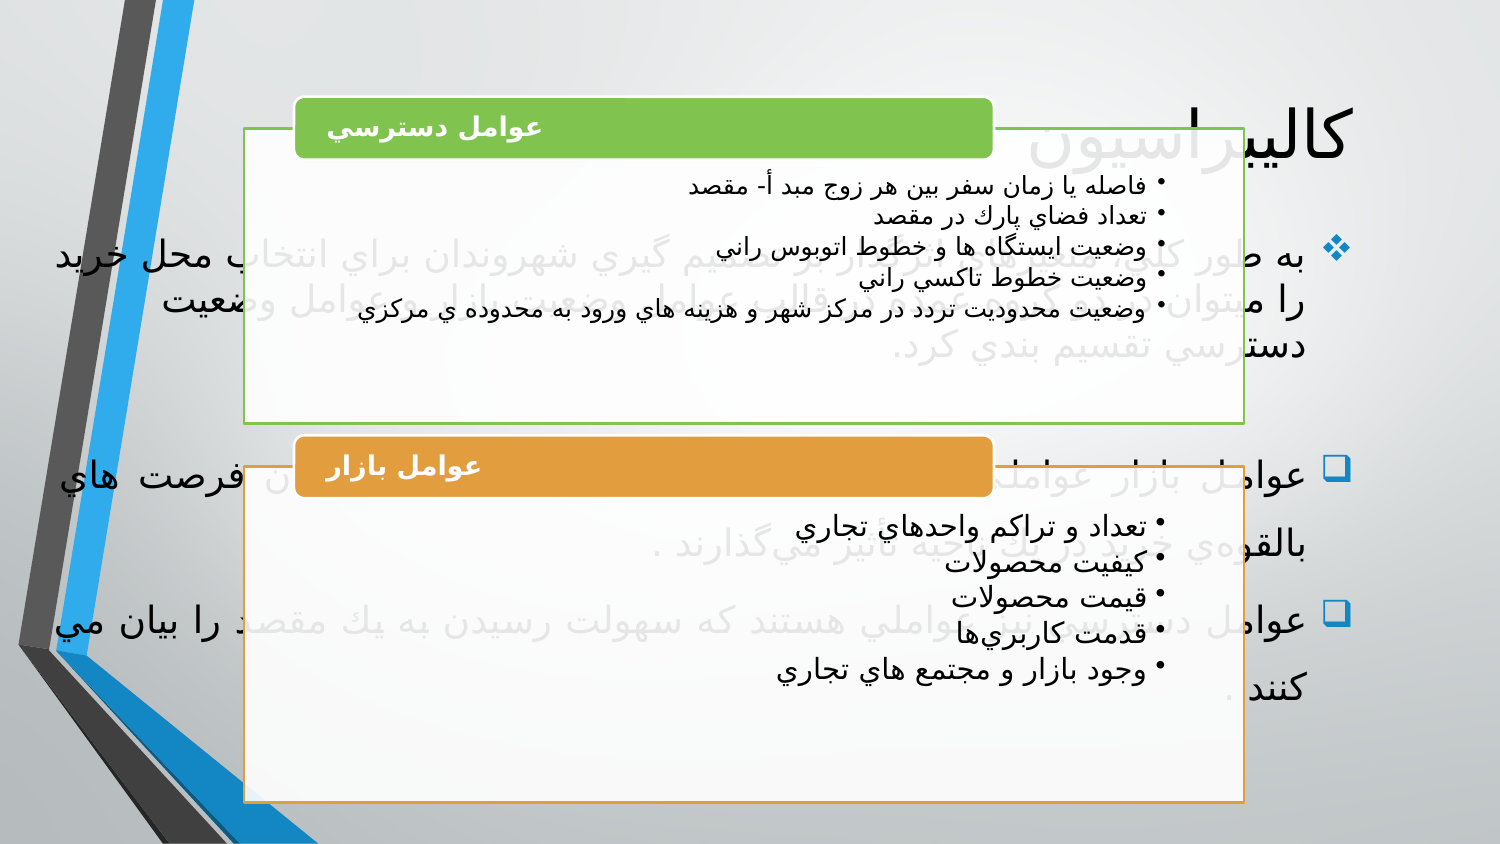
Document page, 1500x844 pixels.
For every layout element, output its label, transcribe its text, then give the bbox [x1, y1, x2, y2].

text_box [243, 93, 1245, 807]
list به طور كلي، متغيرهاي اثرگذار بر تصميم گيري شهروندان براي انتخاب محل خريد را ميتوان در دو گروه عمده در قالب عوامل وضعيت بازار و عوامل وضعيت دسترسي تقسيم بندي كرد. عوامل بازار عواملي هستند كه بر ميزان جذابيت و فعال شدن فرصت هاي بالقوه‌ي خريد در يك ناحيه تأثير مي‌گذارند . عوامل دسترسي نيز عواملي هستند كه سهولت رسيدن به يك مقصد را بيان مي كنند . [37, 215, 1370, 831]
title کالیبراسیون [786, 0, 1370, 187]
